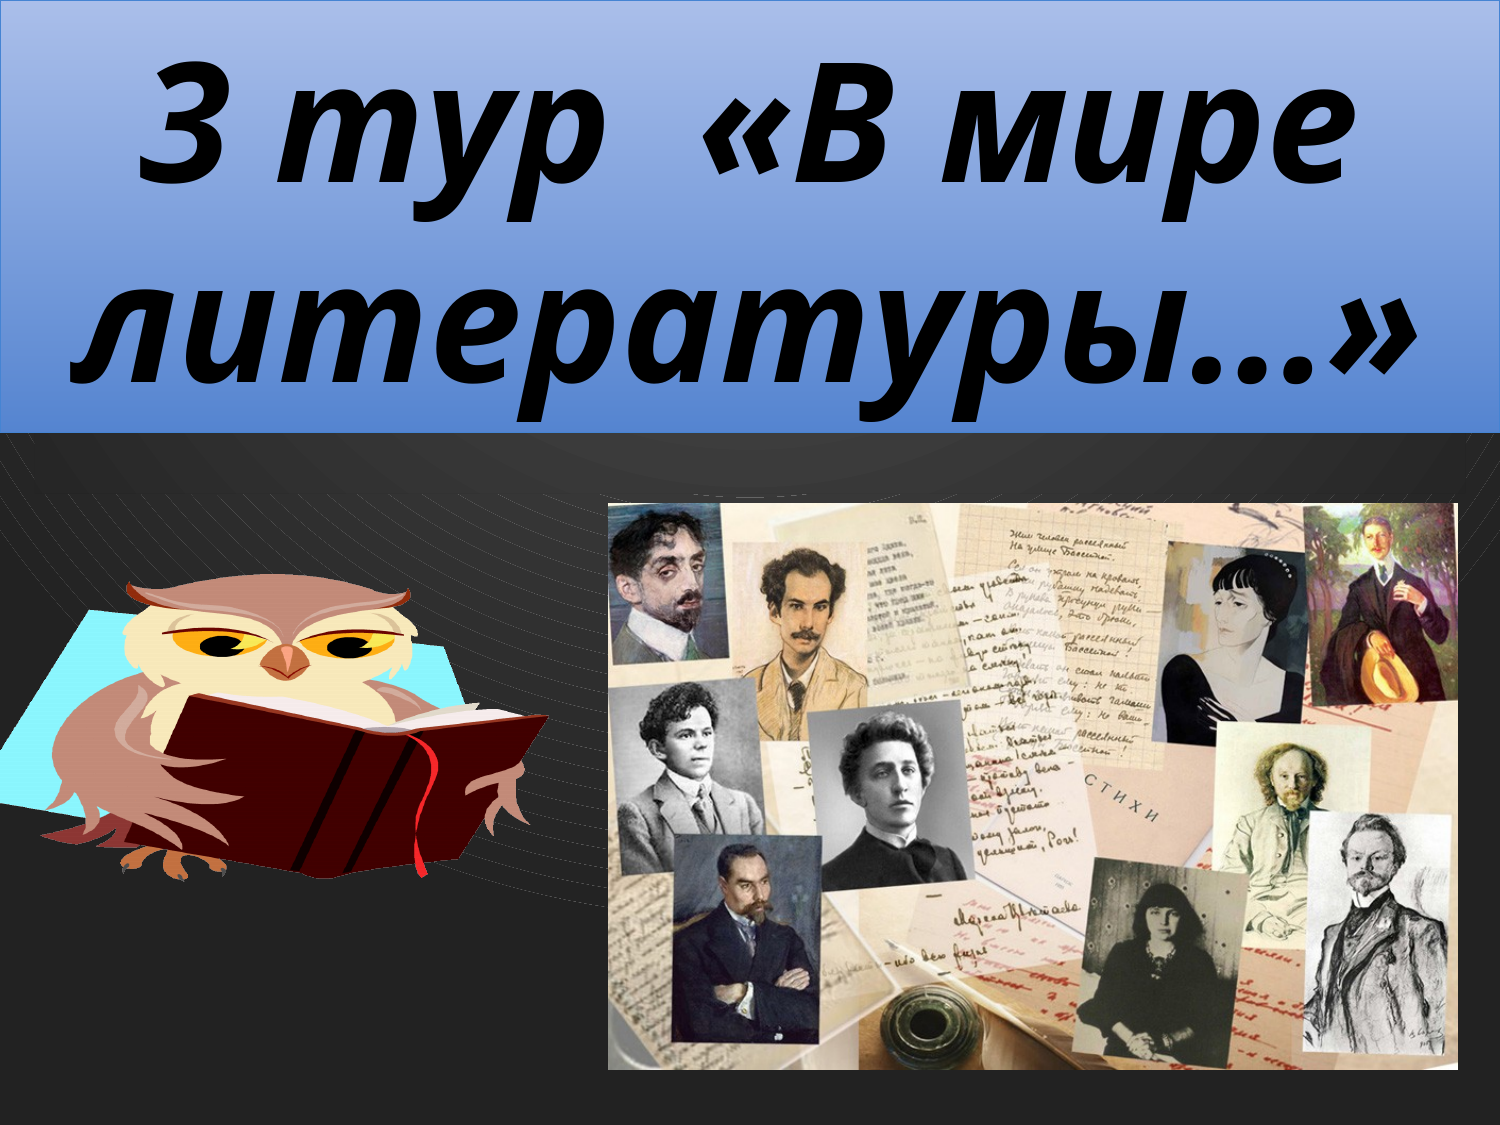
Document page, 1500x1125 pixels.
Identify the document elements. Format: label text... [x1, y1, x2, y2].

picture [0, 574, 549, 882]
title 3 тур «В мире литературы…» [0, 0, 1500, 433]
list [608, 503, 1459, 1070]
